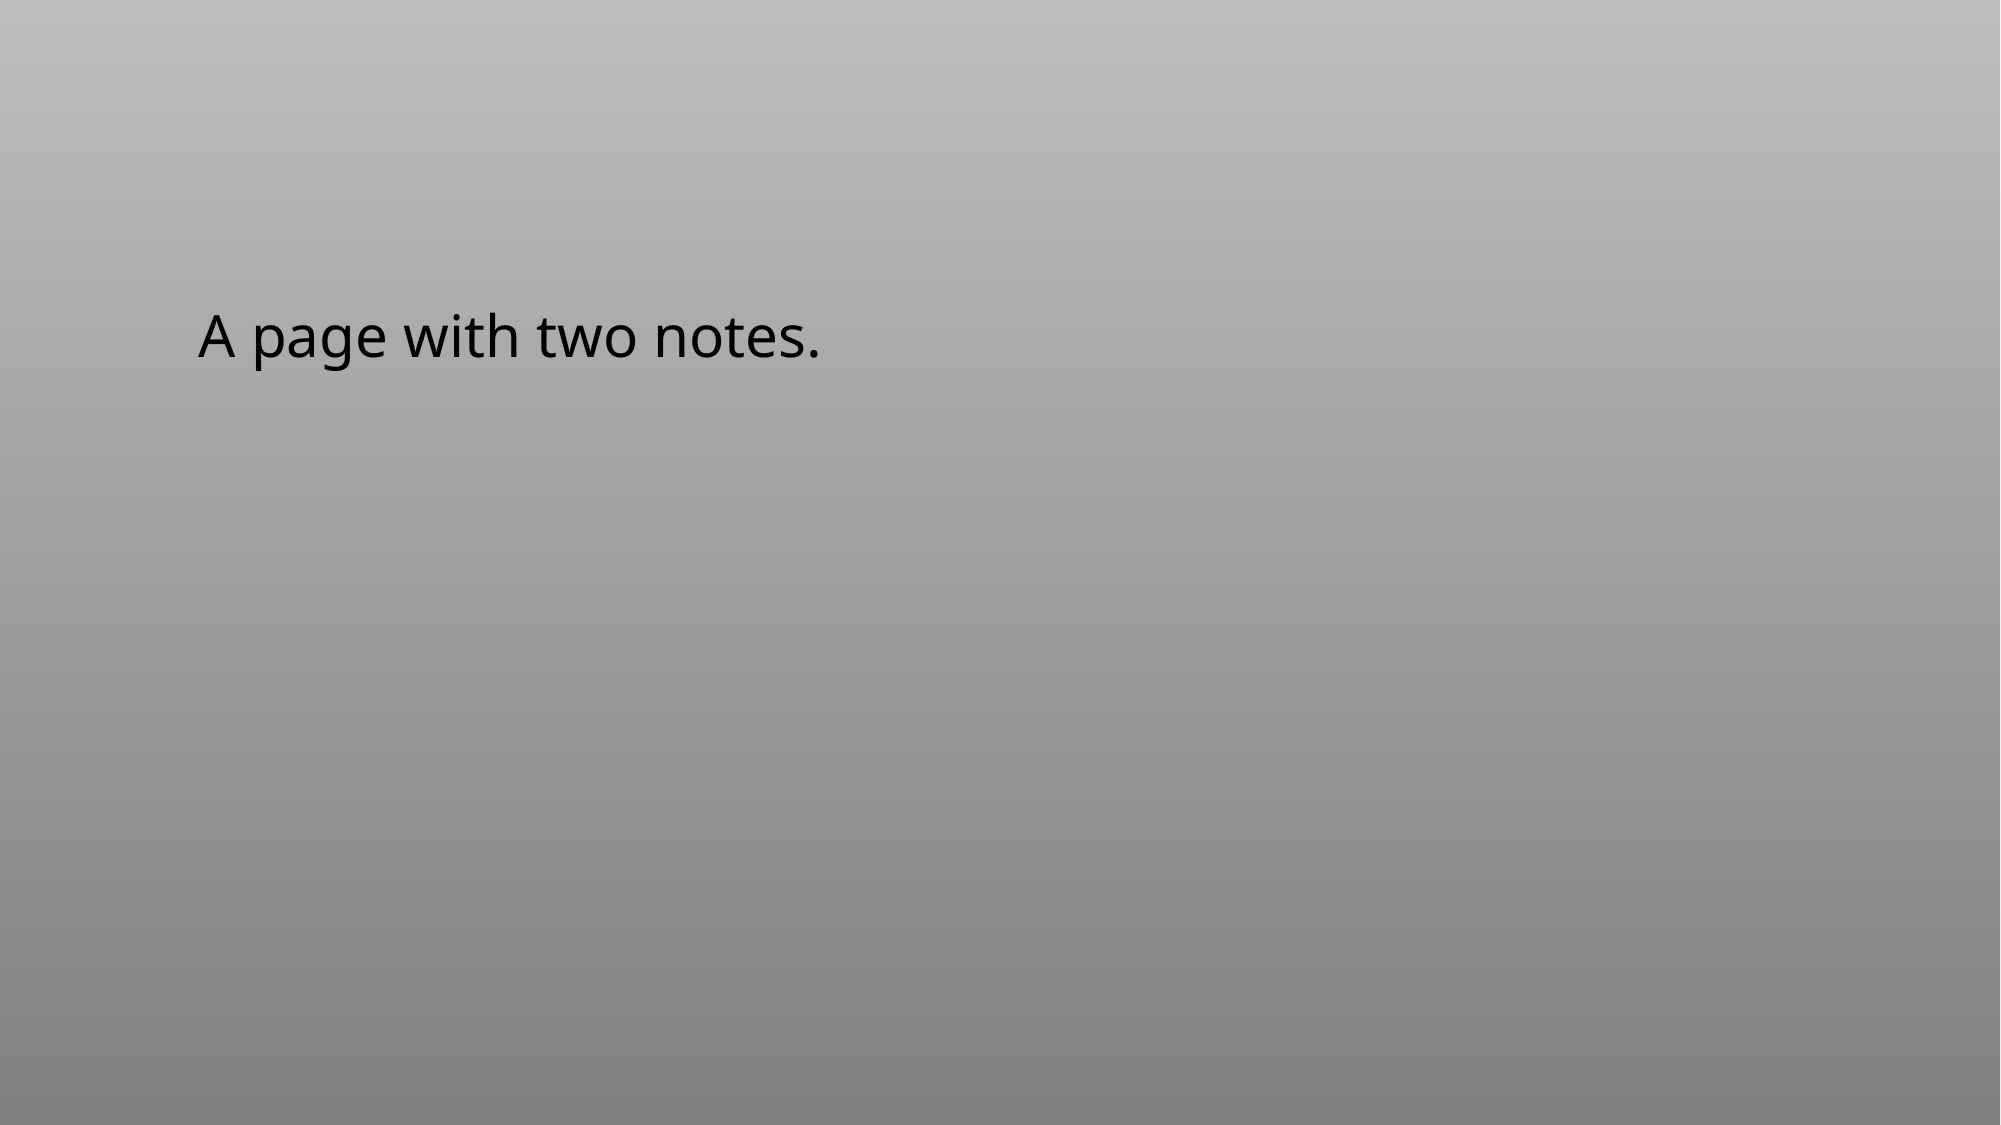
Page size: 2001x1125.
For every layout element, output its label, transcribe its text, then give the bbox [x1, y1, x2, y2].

picture [0, 0, 2001, 1125]
list A page with two notes. [183, 299, 1863, 1014]
